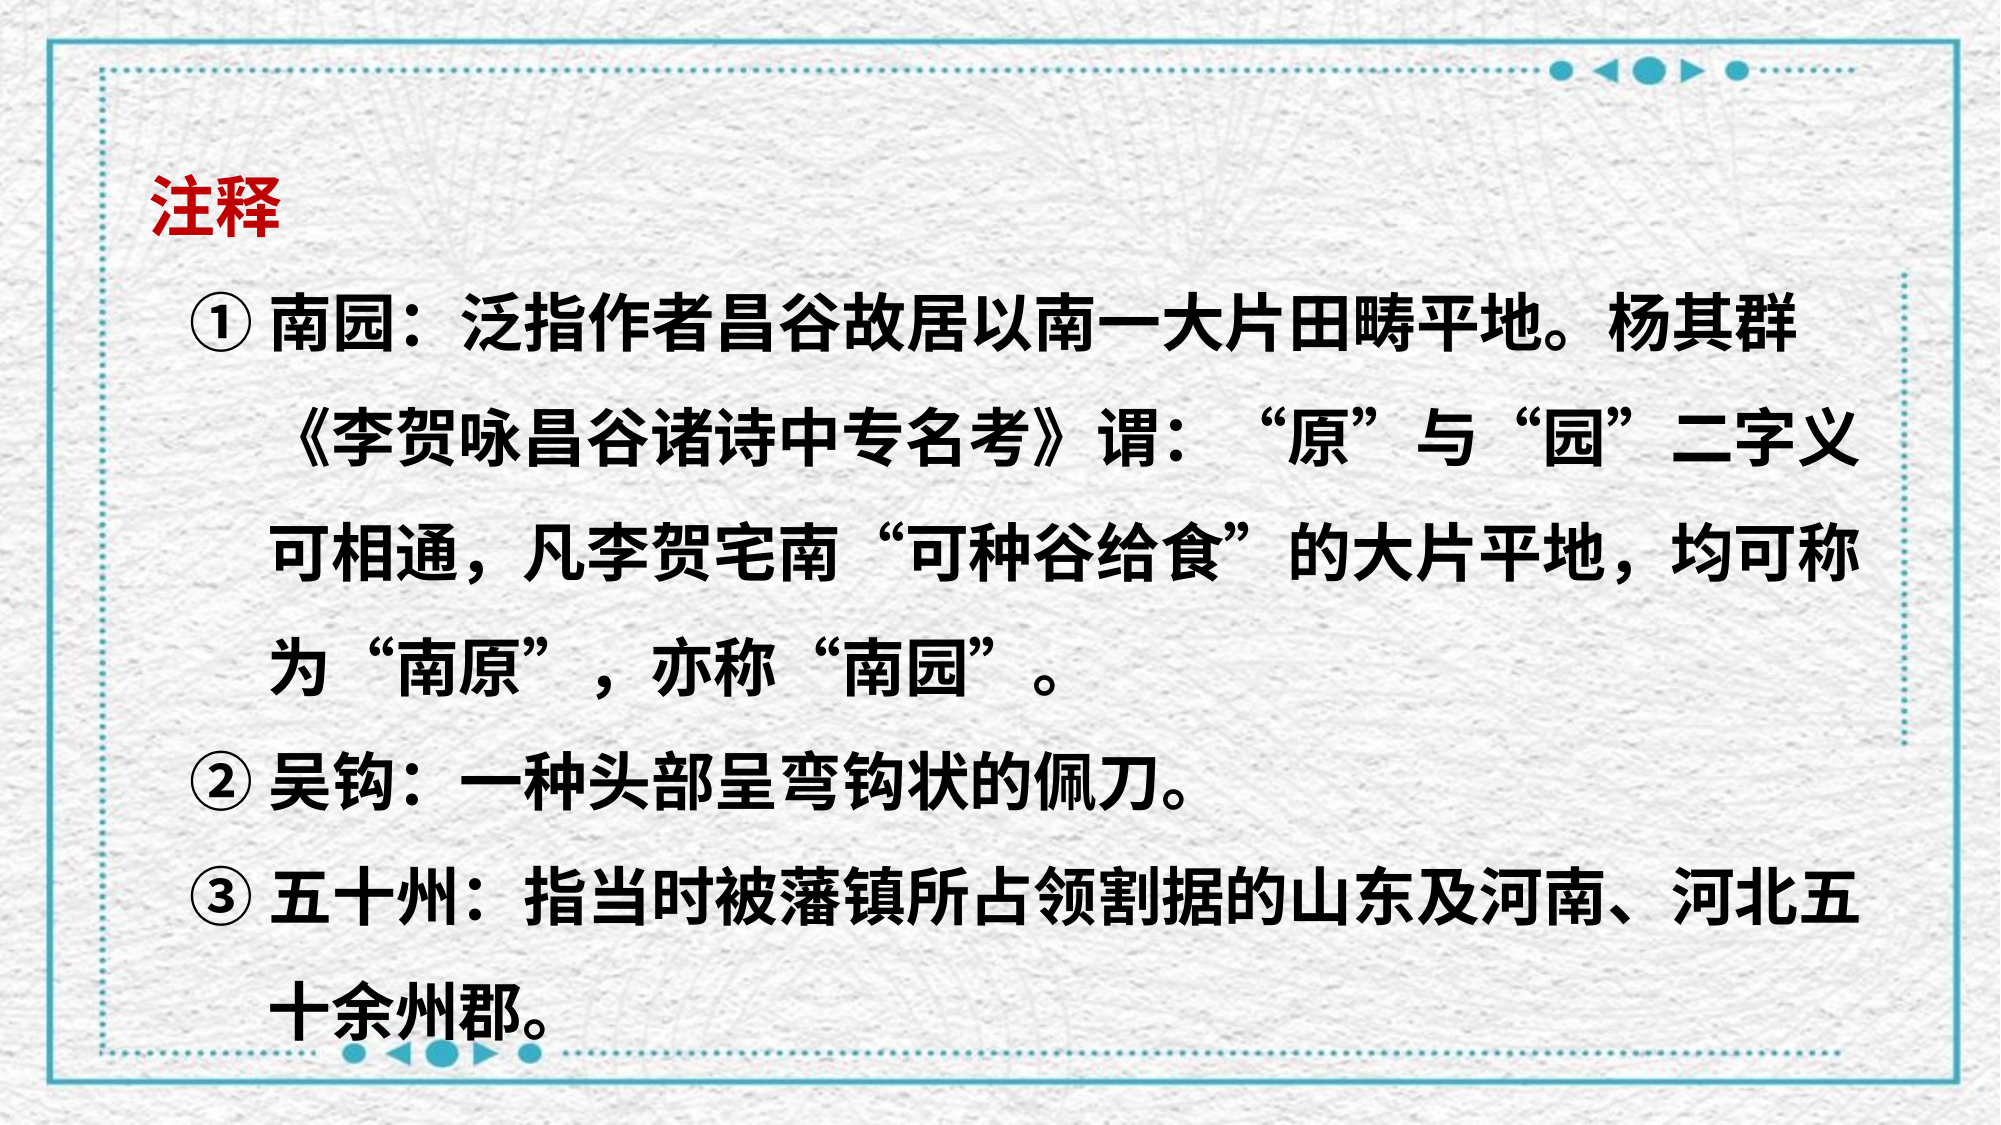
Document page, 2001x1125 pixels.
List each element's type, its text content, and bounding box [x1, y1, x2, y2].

picture [0, 0, 2000, 1125]
text_box 注释 ①南园：泛指作者昌谷故居以南一大片田畴平地。杨其群《李贺咏昌谷诸诗中专名考》谓：“原”与“园”二字义可相通，凡李贺宅南“可种谷给食”的大片平地，均可称为“南原”，亦称“南园”。 ②吴钩：一种头部呈弯钩状的佩刀。 ③五十州：指当时被藩镇所占领割据的山东及河南、河北五十余州郡。 [96, 116, 1925, 1056]
